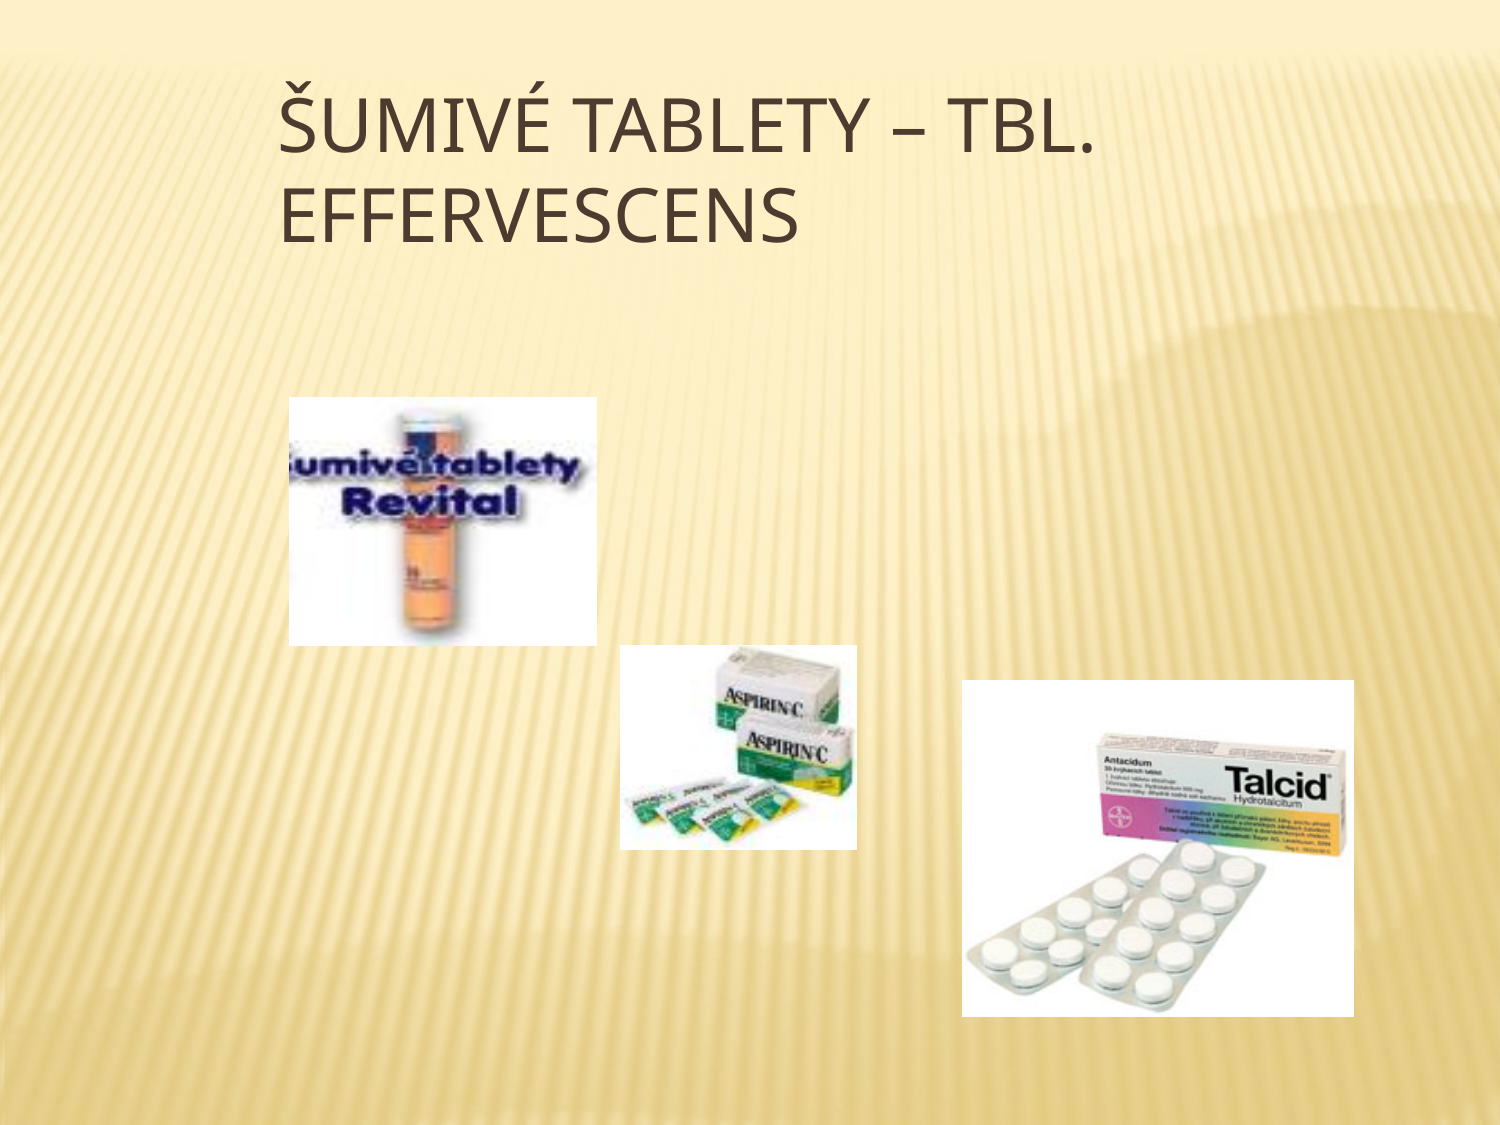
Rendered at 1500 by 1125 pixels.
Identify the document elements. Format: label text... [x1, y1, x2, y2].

picture [0, 0, 1500, 1125]
title Šumivé tablety – tbl. effervescens [262, 50, 1500, 285]
